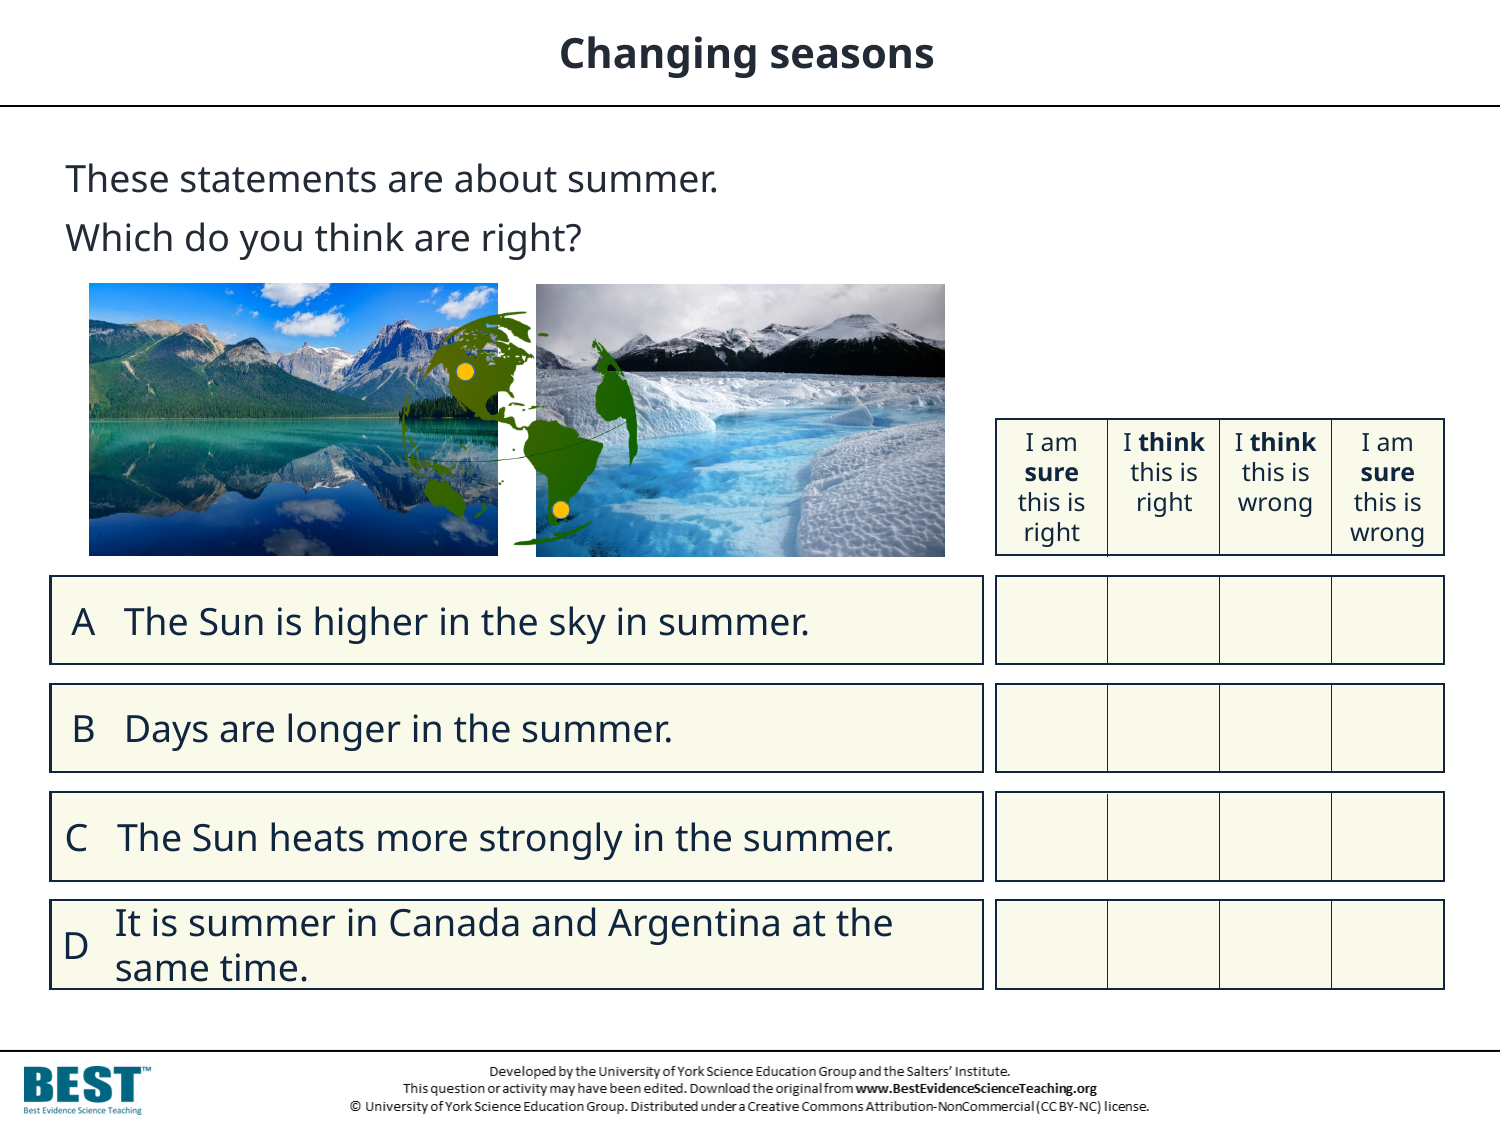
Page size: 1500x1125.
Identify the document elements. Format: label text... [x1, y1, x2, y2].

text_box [995, 683, 1444, 774]
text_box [995, 899, 1444, 990]
picture [0, 105, 1500, 1125]
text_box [995, 418, 1444, 557]
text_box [995, 575, 1444, 666]
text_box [89, 283, 945, 564]
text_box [995, 792, 1444, 883]
text_box Changing seasons [23, 4, 1471, 99]
